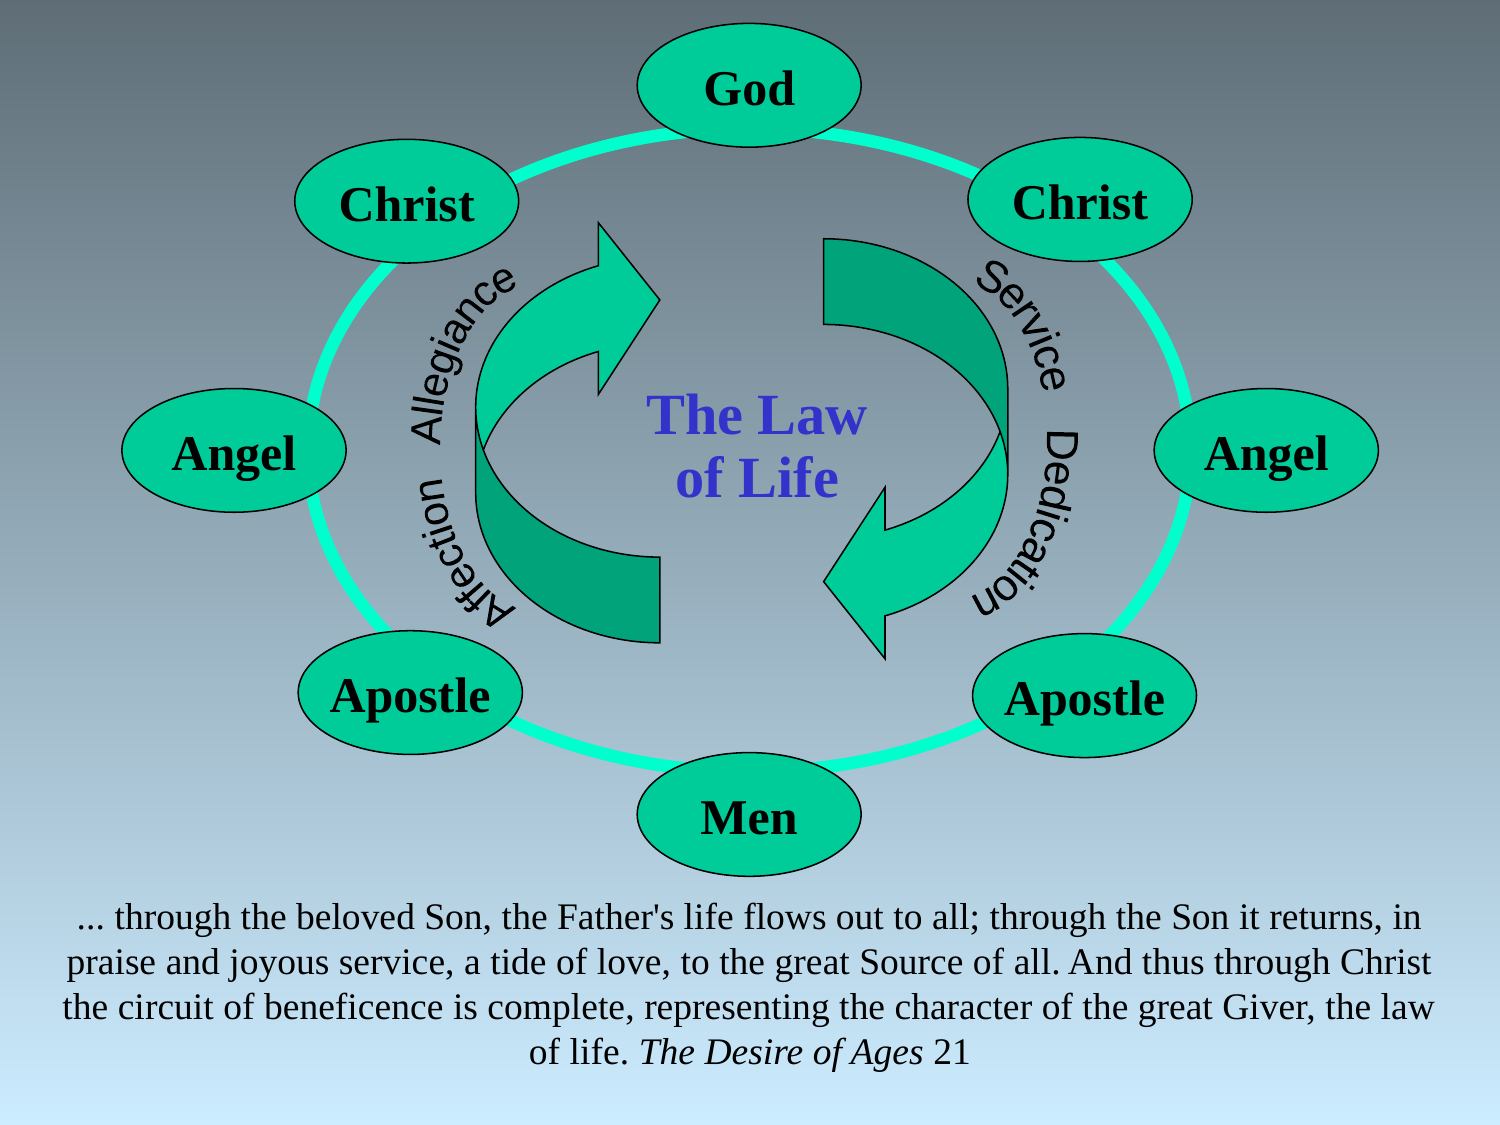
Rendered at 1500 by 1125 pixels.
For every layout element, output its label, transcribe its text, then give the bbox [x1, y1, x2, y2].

text_box God [637, 23, 862, 148]
text_box [823, 238, 1008, 659]
text_box [475, 222, 660, 643]
text_box Christ [967, 137, 1193, 262]
text_box Angel [121, 388, 347, 513]
text_box Apostle [972, 633, 1197, 758]
text_box Men [637, 752, 862, 877]
text_box Christ [294, 139, 519, 264]
text_box The Law of Life [631, 377, 883, 518]
text_box ... through the beloved Son, the Father's life flows out to all; through the Son it returns, in praise and joyous service, a tide of love, to the great Source of all. And thus through Christ the circuit of beneficence is complete, representing the character of the great Giver, the law of life. The Desire of Ages 21 [40, 884, 1460, 1080]
text_box [312, 133, 1187, 768]
text_box Apostle [298, 630, 523, 755]
text_box Angel [1154, 388, 1379, 513]
